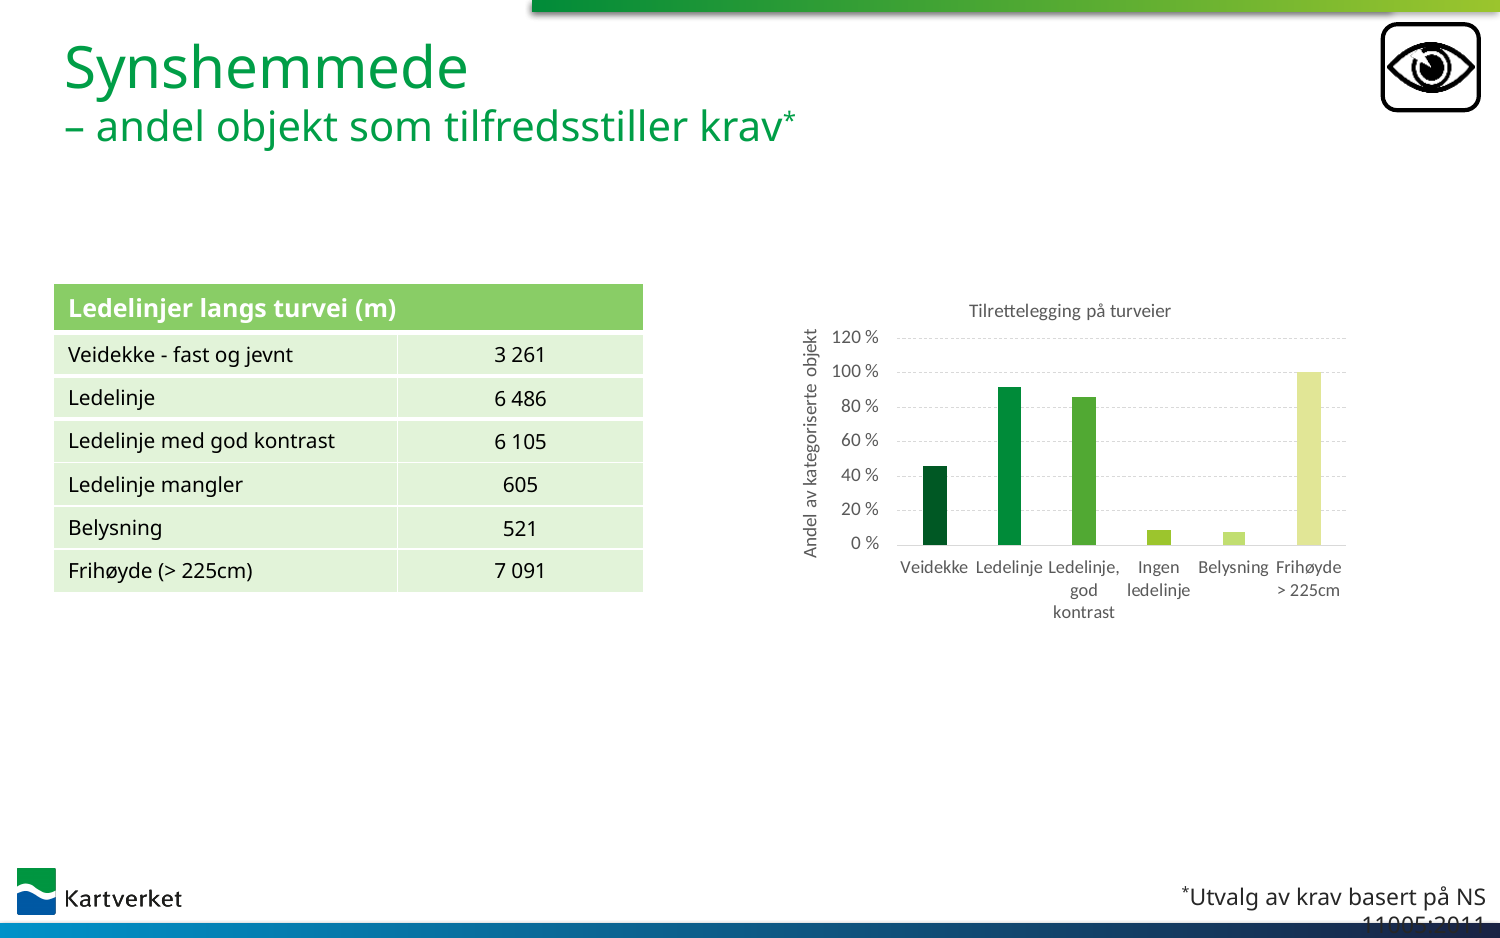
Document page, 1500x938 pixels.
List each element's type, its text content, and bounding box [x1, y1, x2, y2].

table_cell Ledelinje mangler [54, 463, 397, 505]
table_cell 3 261 [398, 335, 643, 374]
table_cell 605 [398, 463, 643, 505]
table_cell Belysning [54, 507, 397, 548]
table_cell 7 091 [398, 550, 643, 592]
table_cell Veidekke - fast og jevnt [54, 335, 397, 374]
picture [791, 291, 1349, 630]
table_cell 6 105 [398, 421, 643, 462]
text_box Synshemmede – andel objekt som tilfredsstiller krav* [49, 24, 1431, 158]
text_box *Utvalg av krav basert på NS 11005:2011 [1068, 873, 1500, 938]
table_cell 521 [398, 507, 643, 548]
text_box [1382, 24, 1480, 111]
table_cell 6 486 [398, 378, 643, 417]
table_header Ledelinjer langs turvei (m) [54, 284, 643, 330]
table_cell Ledelinje med god kontrast [54, 421, 397, 462]
table_cell Ledelinje [54, 378, 397, 417]
table_cell Frihøyde (> 225cm) [54, 550, 397, 592]
